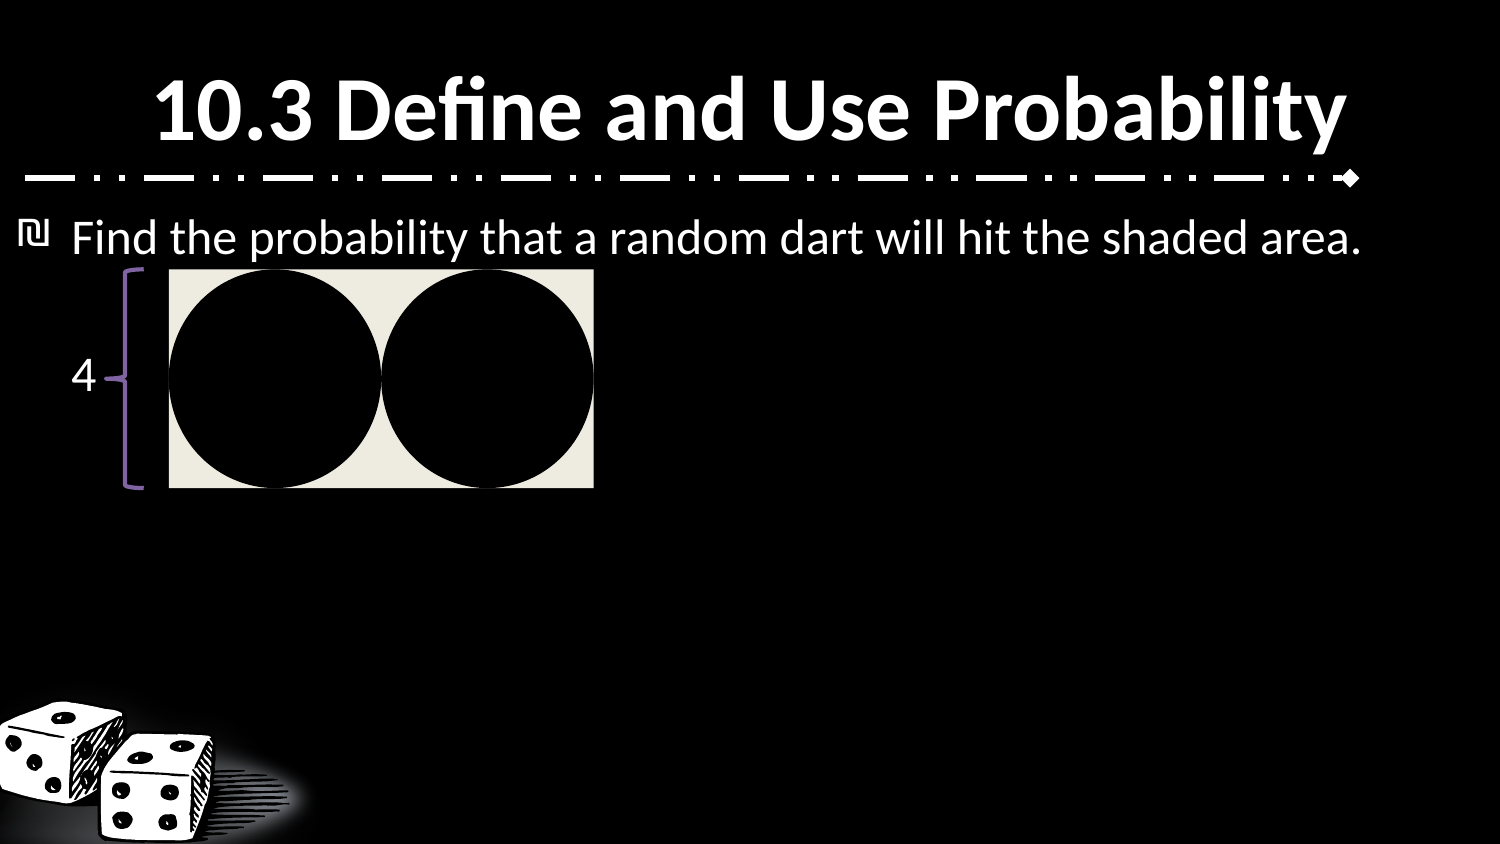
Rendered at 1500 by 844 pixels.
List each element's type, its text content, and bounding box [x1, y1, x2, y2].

list Find the probability that a random dart will hit the shaded area. [0, 196, 1500, 754]
title 10.3 Define and Use Probability [0, 33, 1500, 175]
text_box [55, 269, 594, 489]
